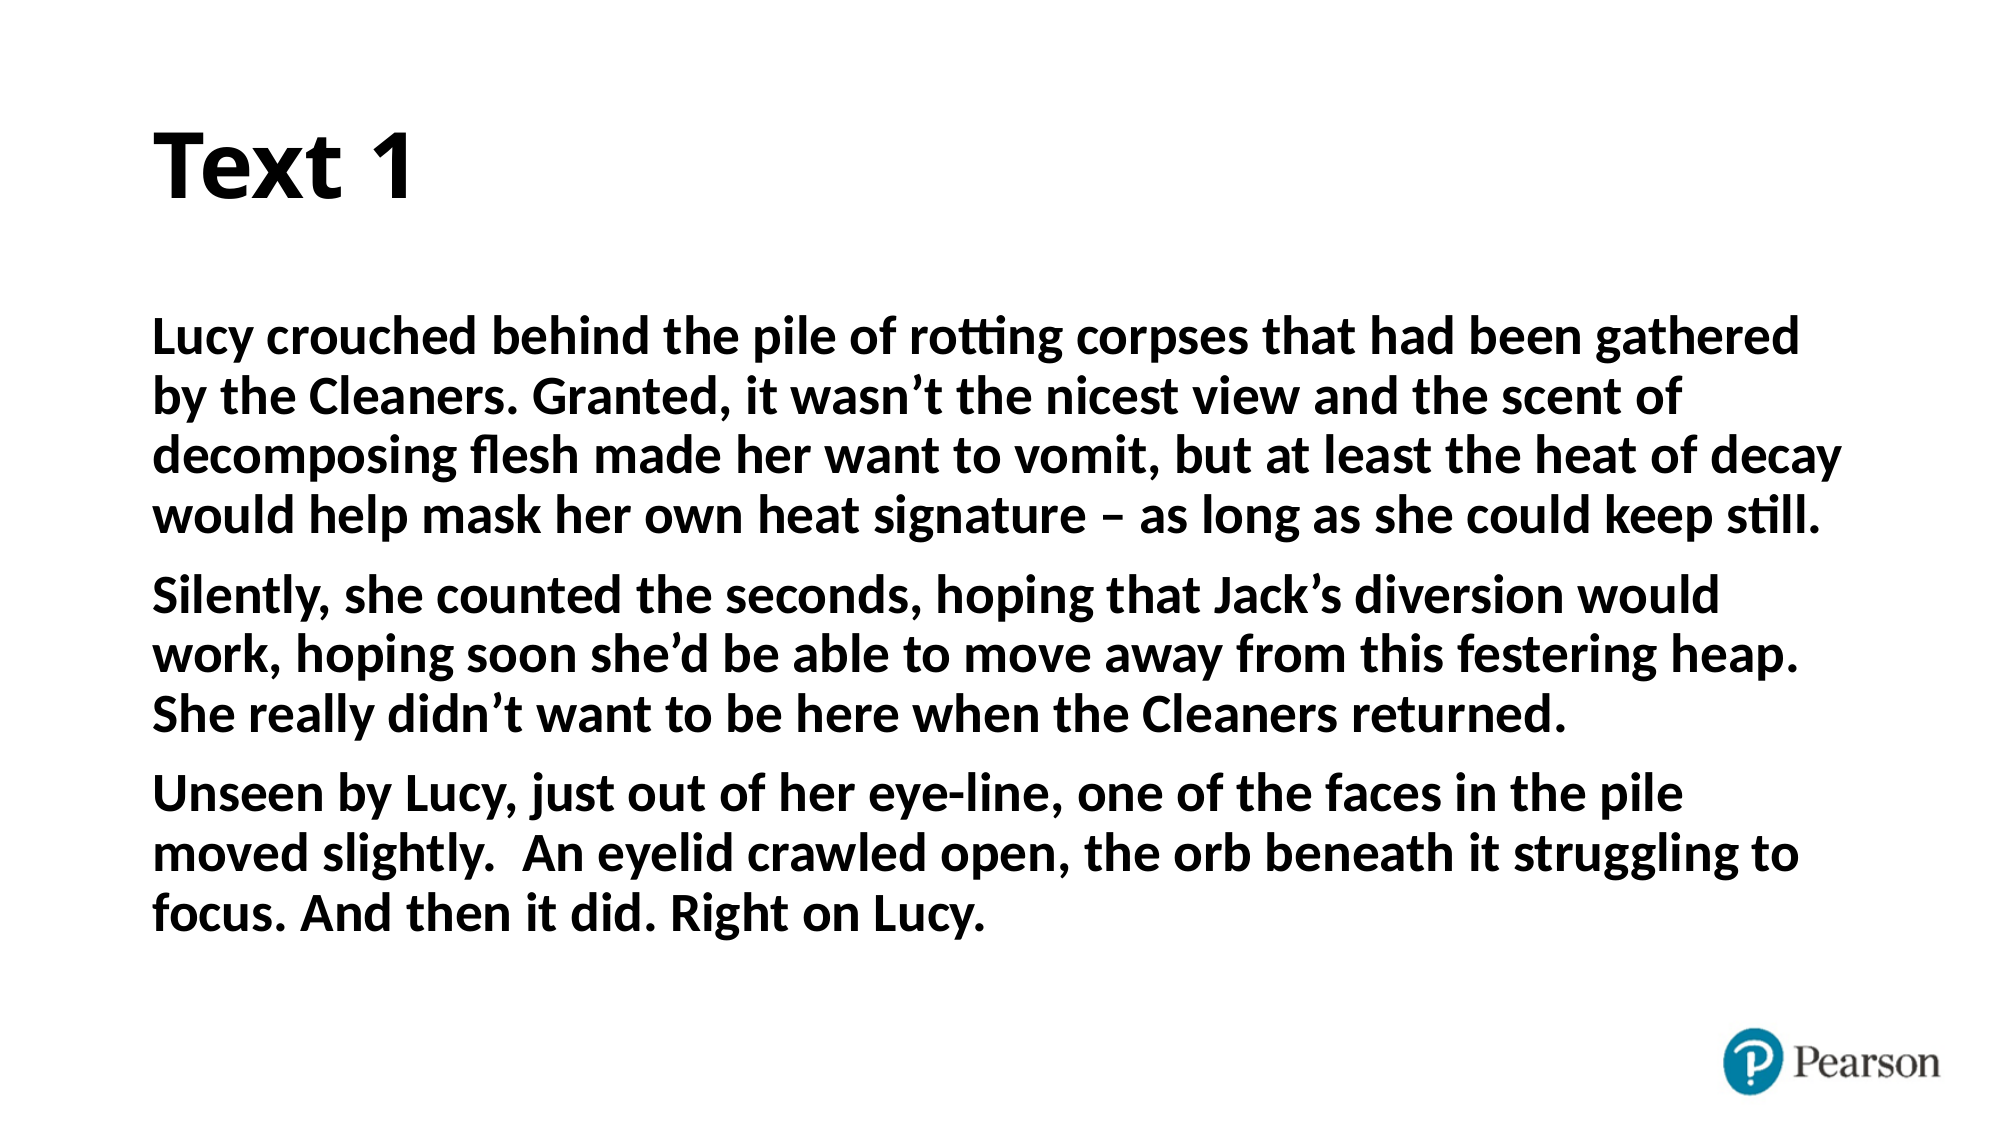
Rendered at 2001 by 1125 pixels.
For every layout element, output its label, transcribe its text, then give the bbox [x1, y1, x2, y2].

picture [1713, 1013, 1951, 1106]
title Text 1 [137, 59, 1863, 278]
list Lucy crouched behind the pile of rotting corpses that had been gathered by the Cleaners. Granted, it wasn’t the nicest view and the scent of decomposing flesh made her want to vomit, but at least the heat of decay would help mask her own heat signature – as long as she could keep still. Silently, she counted the seconds, hoping that Jack’s diversion would work, hoping soon she’d be able to move away from this festering heap. She really didn’t want to be here when the Cleaners returned. Unseen by Lucy, just out of her eye-line, one of the faces in the pile moved slightly. An eyelid crawled open, the orb beneath it struggling to focus. And then it did. Right on Lucy. [137, 299, 1863, 1014]
